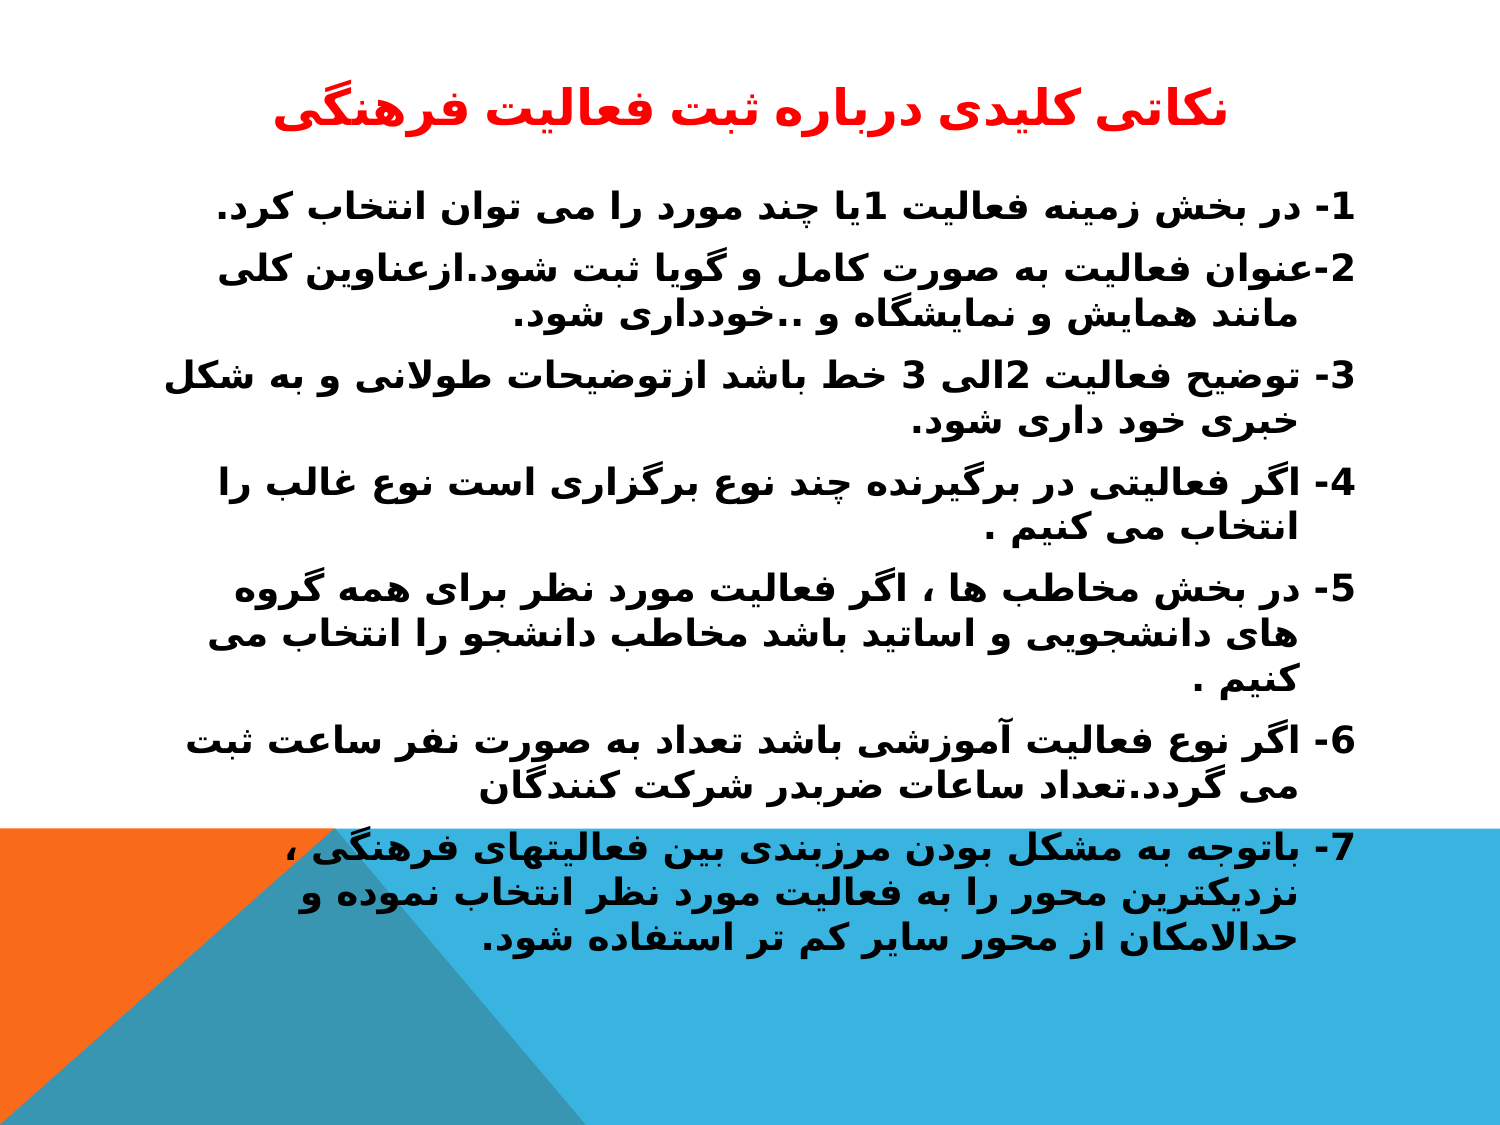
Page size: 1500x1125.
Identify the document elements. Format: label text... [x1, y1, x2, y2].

list 1- در بخش زمینه فعالیت 1یا چند مورد را می توان انتخاب کرد. 2-عنوان فعالیت به صورت کامل و گویا ثبت شود.ازعناوین کلی مانند همایش و نمایشگاه و ..خودداری شود. 3- توضیح فعالیت 2الی 3 خط باشد ازتوضیحات طولانی و به شکل خبری خود داری شود. 4- اگر فعالیتی در برگیرنده چند نوع برگزاری است نوع غالب را انتخاب می کنیم . 5- در بخش مخاطب ها ، اگر فعالیت مورد نظر برای همه گروه های دانشجویی و اساتید باشد مخاطب دانشجو را انتخاب می کنیم . 6- اگر نوع فعالیت آموزشی باشد تعداد به صورت نفر ساعت ثبت می گردد.تعداد ساعات ضربدر شرکت کنندگان 7- باتوجه به مشکل بودن مرزبندی بین فعالیتهای فرهنگی ، نزدیکترین محور را به فعالیت مورد نظر انتخاب نموده و حدالامکان از محور سایر کم تر استفاده شود. [137, 174, 1372, 863]
title نکاتی کلیدی درباره ثبت فعالیت فرهنگی [135, 60, 1369, 150]
